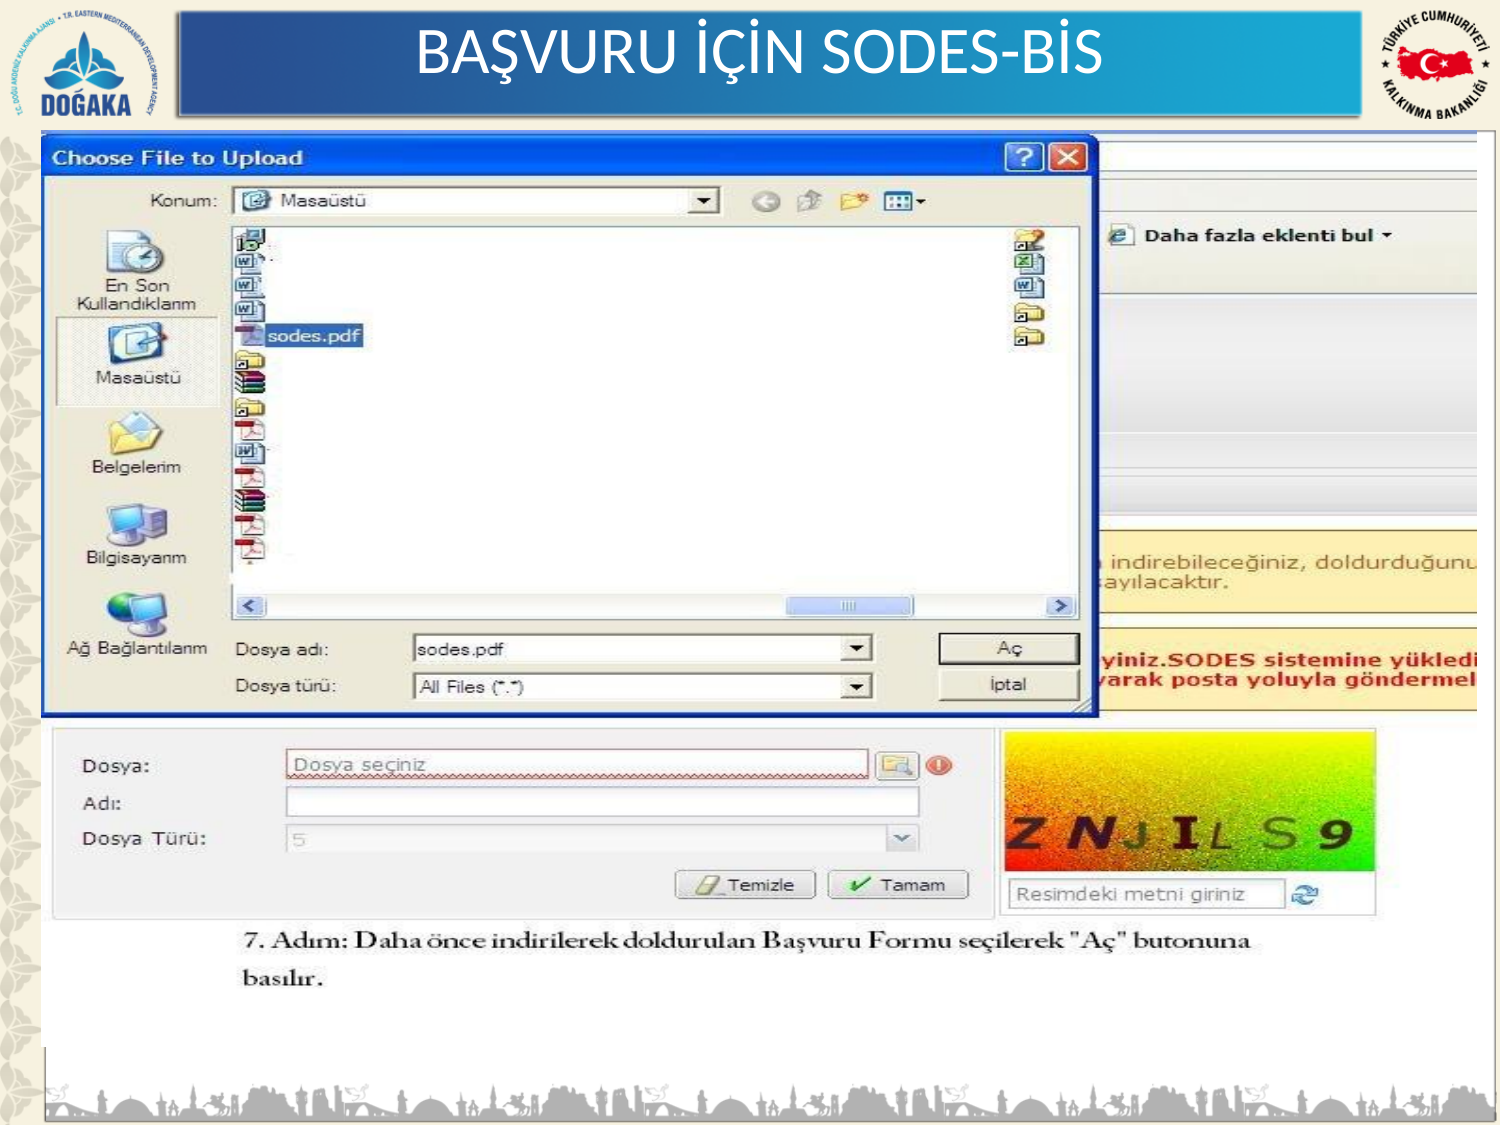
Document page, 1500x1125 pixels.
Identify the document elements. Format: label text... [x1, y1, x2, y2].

title BAŞVURU İÇİN SODES-BİS [183, 0, 1353, 128]
picture [0, 0, 1500, 1125]
